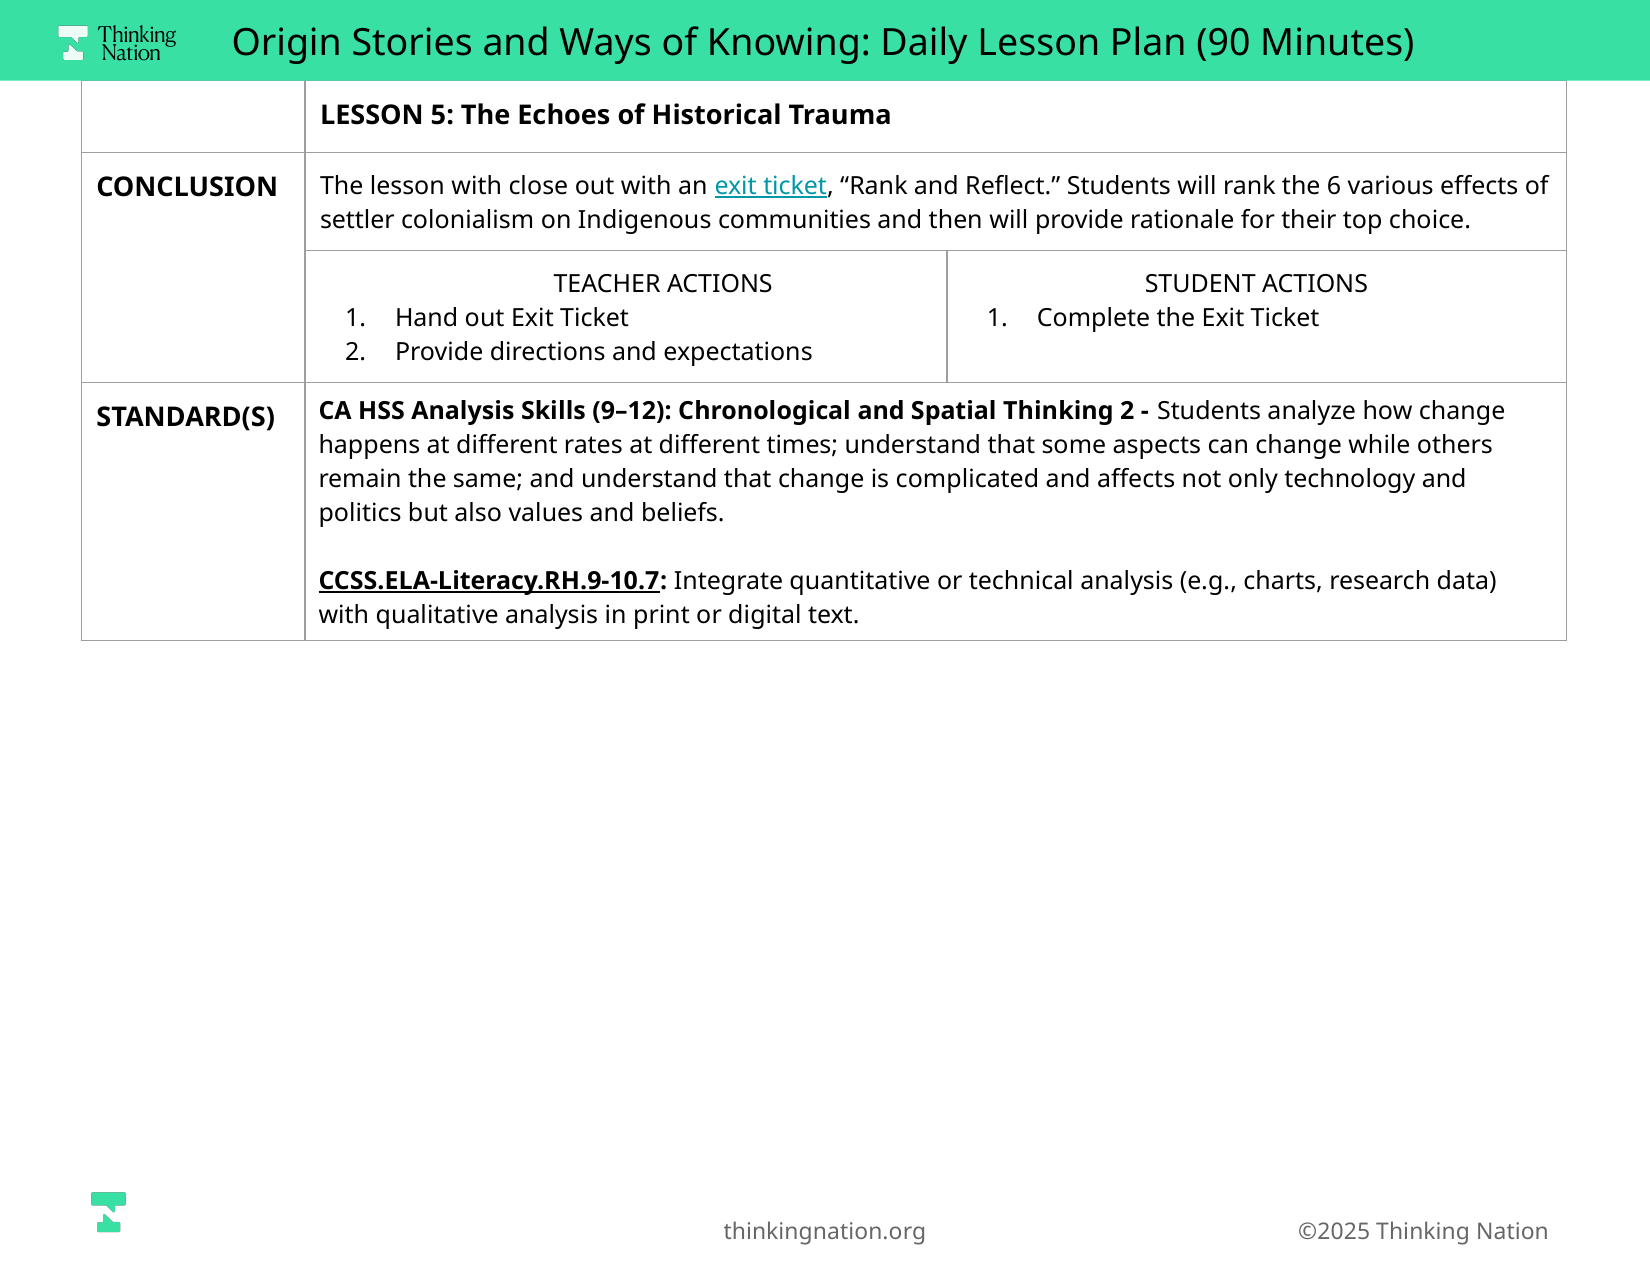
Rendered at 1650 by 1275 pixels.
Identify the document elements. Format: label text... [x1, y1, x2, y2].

picture [45, 14, 180, 71]
table_cell CA HSS Analysis Skills (9–12): Chronological and Spatial Thinking 2 - Students analyze how change happens at different rates at different times; understand that some aspects can change while others remain the same; and understand that change is complicated and affects not only technology and politics but also values and beliefs. CCSS.ELA-Literacy.RH.9-10.7: Integrate quantitative or technical analysis (e.g., charts, research data) with qualitative analysis in print or digital text. [306, 383, 1566, 640]
table_cell CONCLUSION [82, 153, 304, 382]
table_cell STANDARD(S) [82, 383, 304, 640]
table_header LESSON 5: The Echoes of Historical Trauma [306, 81, 1566, 152]
table_cell TEACHER ACTIONS Hand out Exit Ticket Provide directions and expectations [306, 251, 946, 382]
picture [80, 1184, 136, 1240]
table_cell STUDENT ACTIONS Complete the Exit Ticket [948, 251, 1566, 382]
text_box Origin Stories and Ways of Knowing: Daily Lesson Plan (90 Minutes) [0, 0, 1650, 81]
text_box thinkingnation.org [629, 1200, 1021, 1240]
text_box ©2025 Thinking Nation [1174, 1200, 1566, 1240]
table_cell The lesson with close out with an exit ticket, “Rank and Reflect.” Students will rank the 6 various effects of settler colonialism on Indigenous communities and then will provide rationale for their top choice. [306, 153, 1566, 250]
table_header [82, 81, 304, 152]
